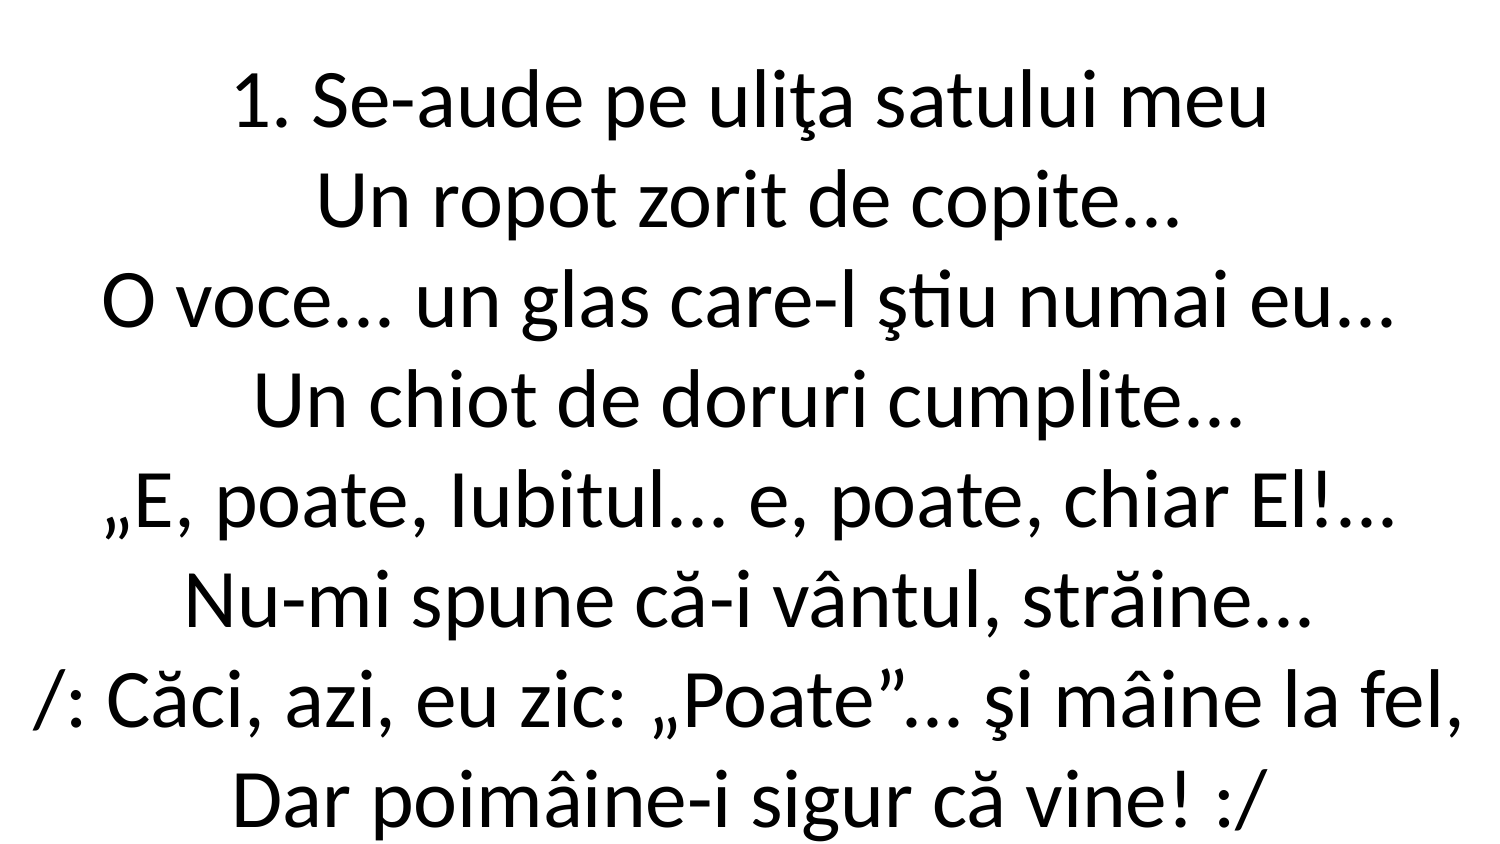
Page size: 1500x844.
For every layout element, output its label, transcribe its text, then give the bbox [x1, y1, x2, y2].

text_box 1. Se-aude pe uliţa satului meu Un ropot zorit de copite... O voce... un glas care-l ştiu numai eu... Un chiot de doruri cumplite... „E, poate, Iubitul... e, poate, chiar El!... Nu-mi spune că-i vântul, străine... /: Căci, azi, eu zic: „Poate”... şi mâine la fel, Dar poimâine-i sigur că vine! :/ [18, 0, 1482, 844]
